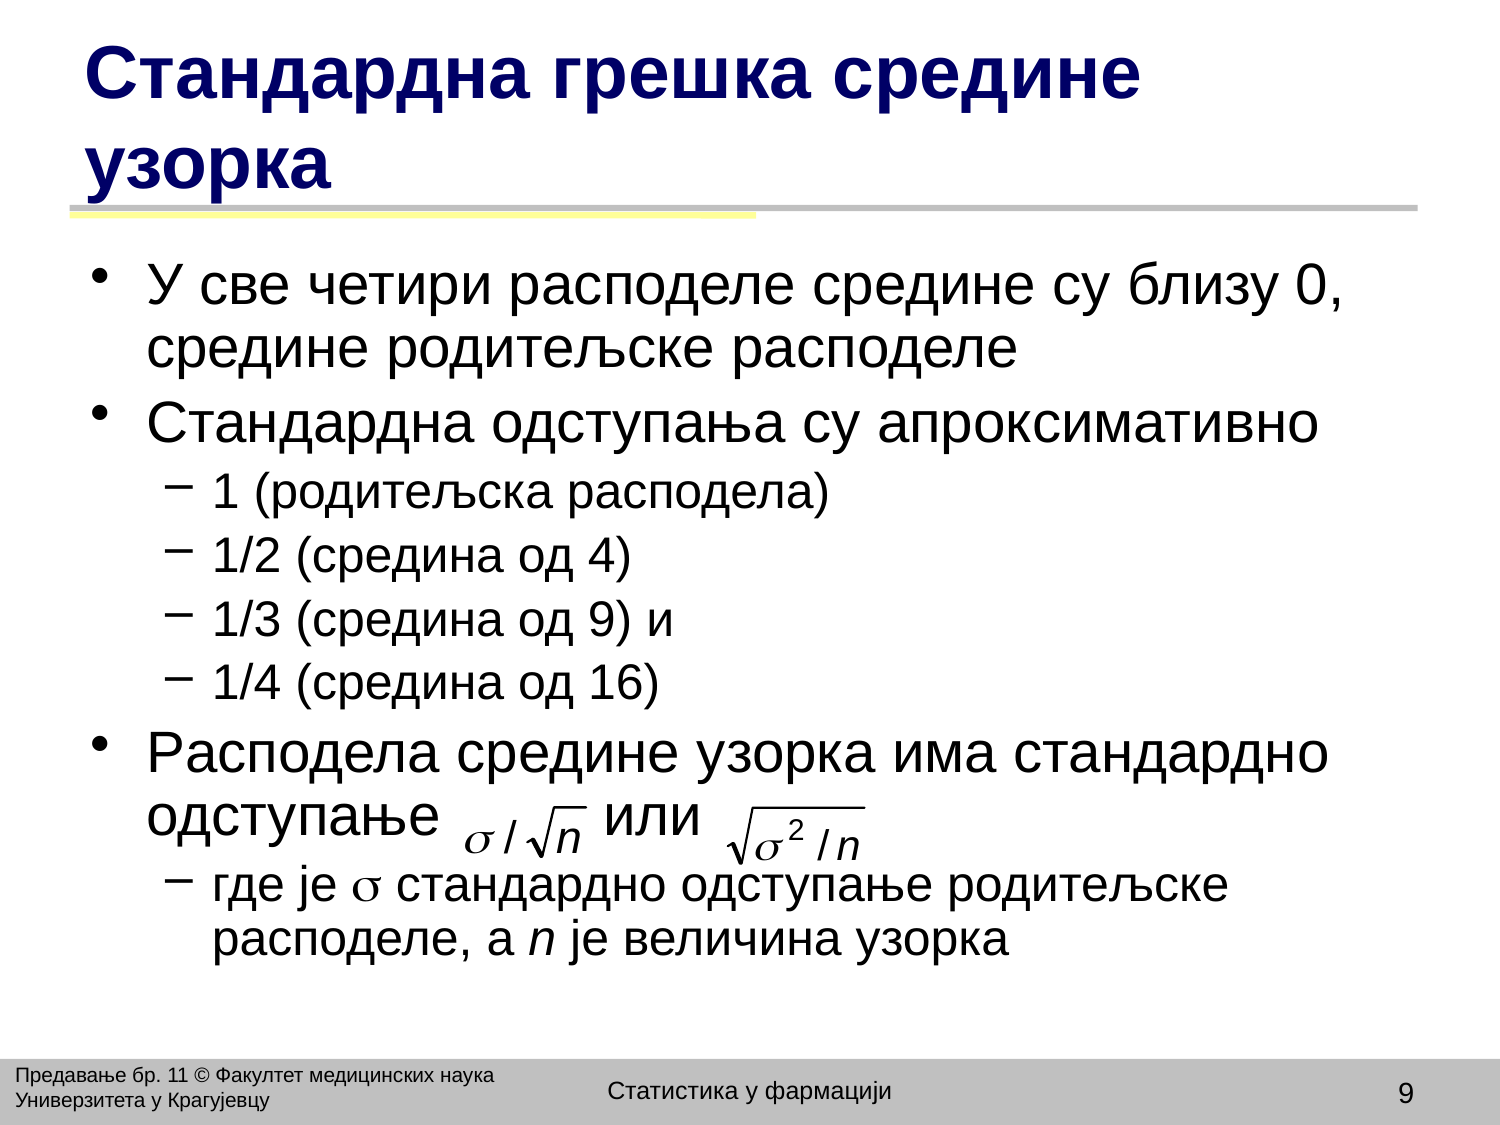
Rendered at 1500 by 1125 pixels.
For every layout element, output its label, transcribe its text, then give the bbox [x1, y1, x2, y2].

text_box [717, 795, 875, 878]
slide_number Предавање бр. 11 © Факултет медицинских наука Универзитета у Крагујевцу [0, 1053, 622, 1108]
title Стандардна грешка средине узорка [69, 19, 1426, 208]
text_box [456, 793, 597, 868]
slide_number 9 [1079, 1066, 1430, 1125]
footer Статистика у фармацији [512, 1066, 988, 1125]
list У све четири расподеле средине су близу 0, средине родитељске расподеле Стандардна одступања су апроксимативно 1 (родитељска расподела) 1/2 (средина од 4) 1/3 (средина од 9) и 1/4 (средина од 16) Расподела средине узорка има стандардно одступање или где је  стандардно одступање родитељске расподеле, а n је величина узорка [74, 246, 1426, 1023]
